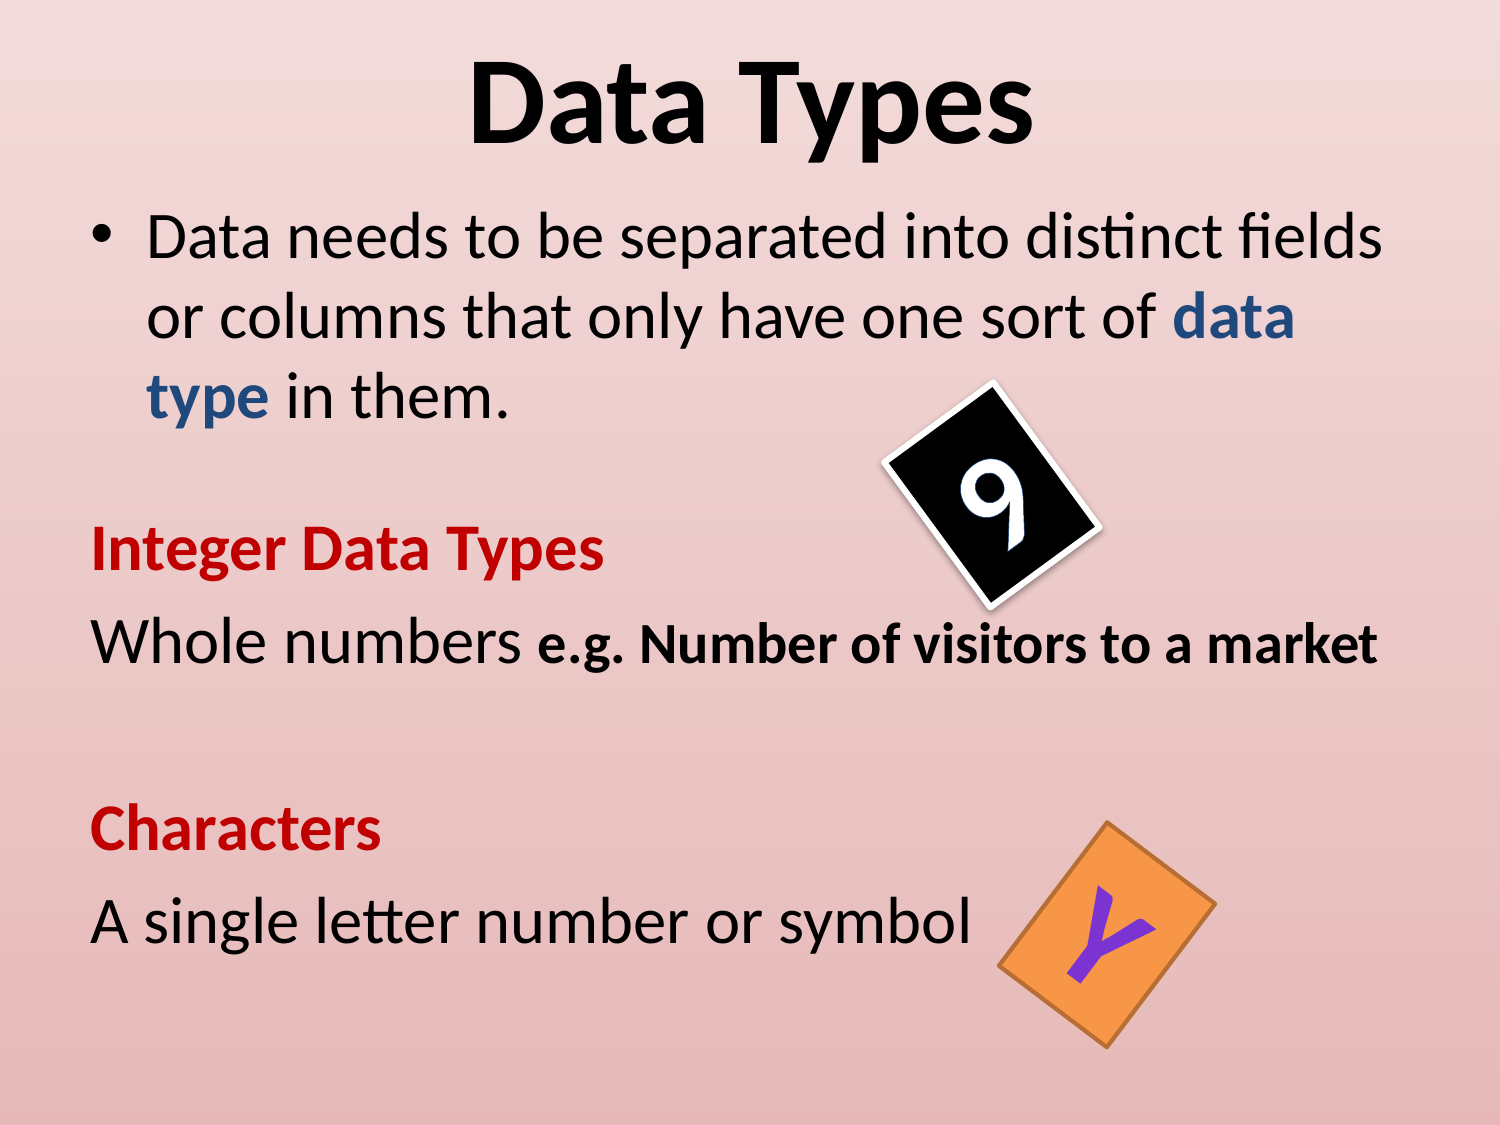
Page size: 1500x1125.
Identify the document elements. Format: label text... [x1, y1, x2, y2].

list Data needs to be separated into distinct fields or columns that only have one sort of data type in them. Integer Data Types Whole numbers e.g. Number of visitors to a market Characters A single letter number or symbol [75, 184, 1425, 1005]
title Data Types [76, 0, 1427, 188]
text_box 9 [881, 379, 1103, 611]
text_box y [996, 820, 1218, 1050]
